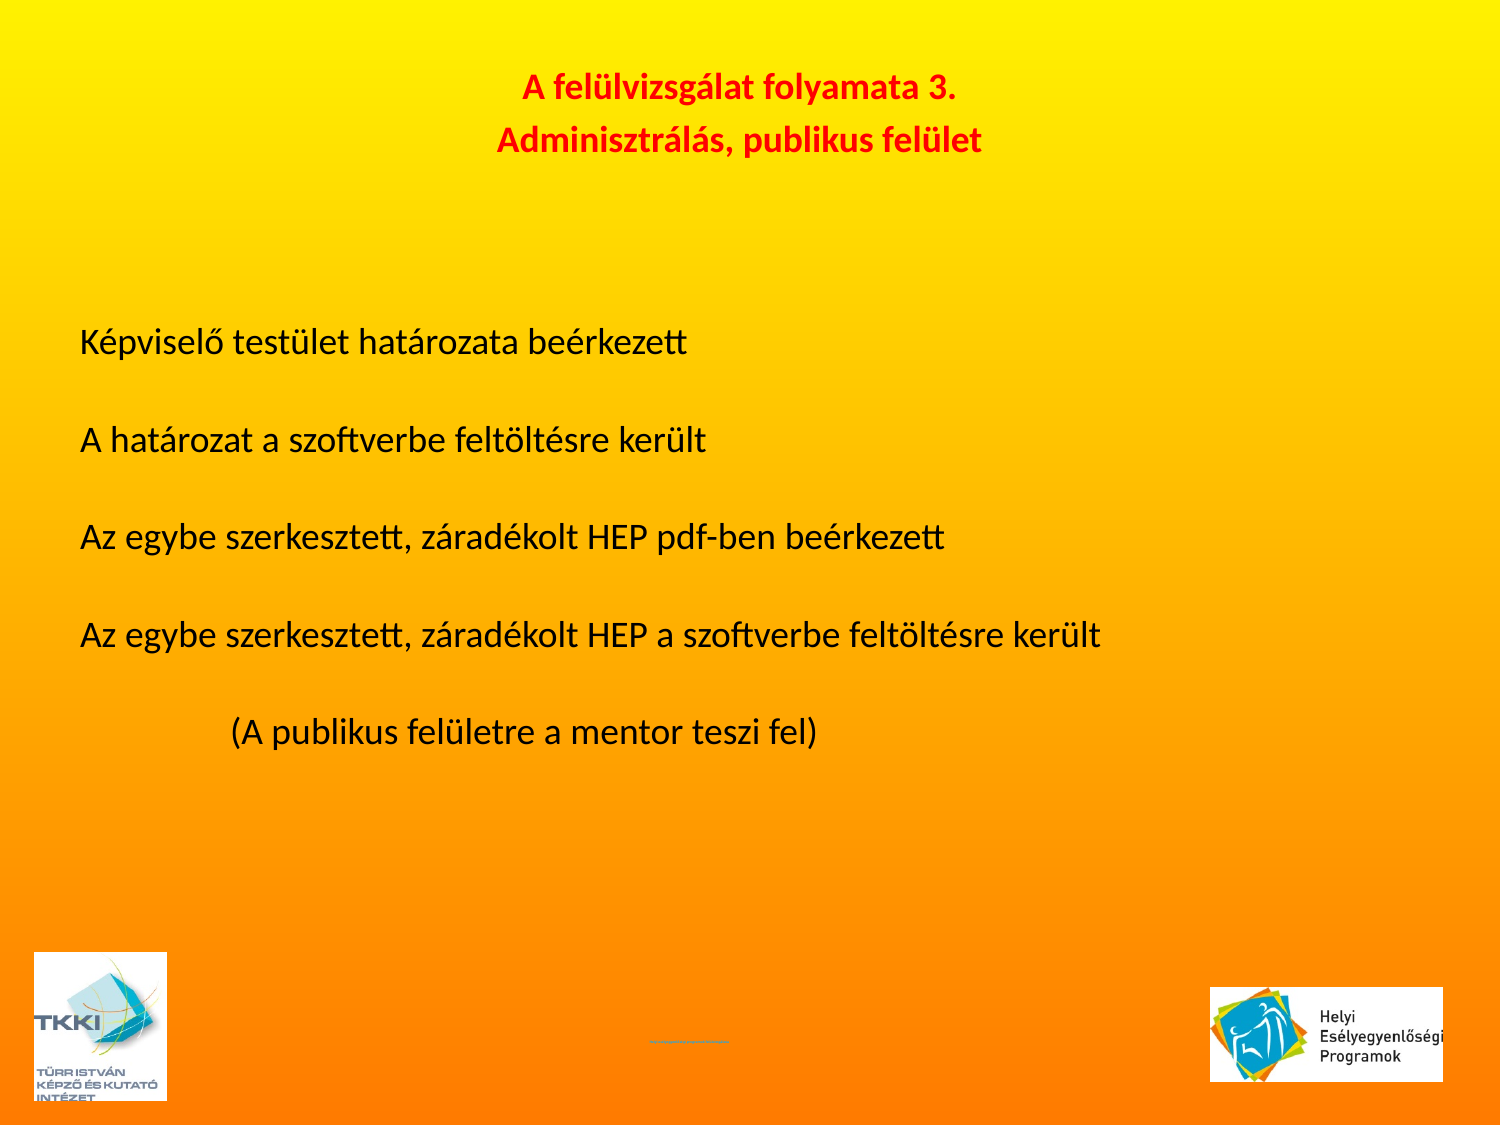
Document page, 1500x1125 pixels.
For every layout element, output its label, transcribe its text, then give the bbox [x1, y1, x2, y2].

title Helyi esélyegyenlőségi programok felülvizsgálata [183, 987, 1199, 1093]
picture [1210, 987, 1443, 1082]
list A felülvizsgálat folyamata 3. Adminisztrálás, publikus felület Képviselő testület határozata beérkezett A határozat a szoftverbe feltöltésre került Az egybe szerkesztett, záradékolt HEP pdf-ben beérkezett Az egybe szerkesztett, záradékolt HEP a szoftverbe feltöltésre került (A publikus felületre a mentor teszi fel) [64, 54, 1415, 941]
picture [34, 952, 167, 1101]
